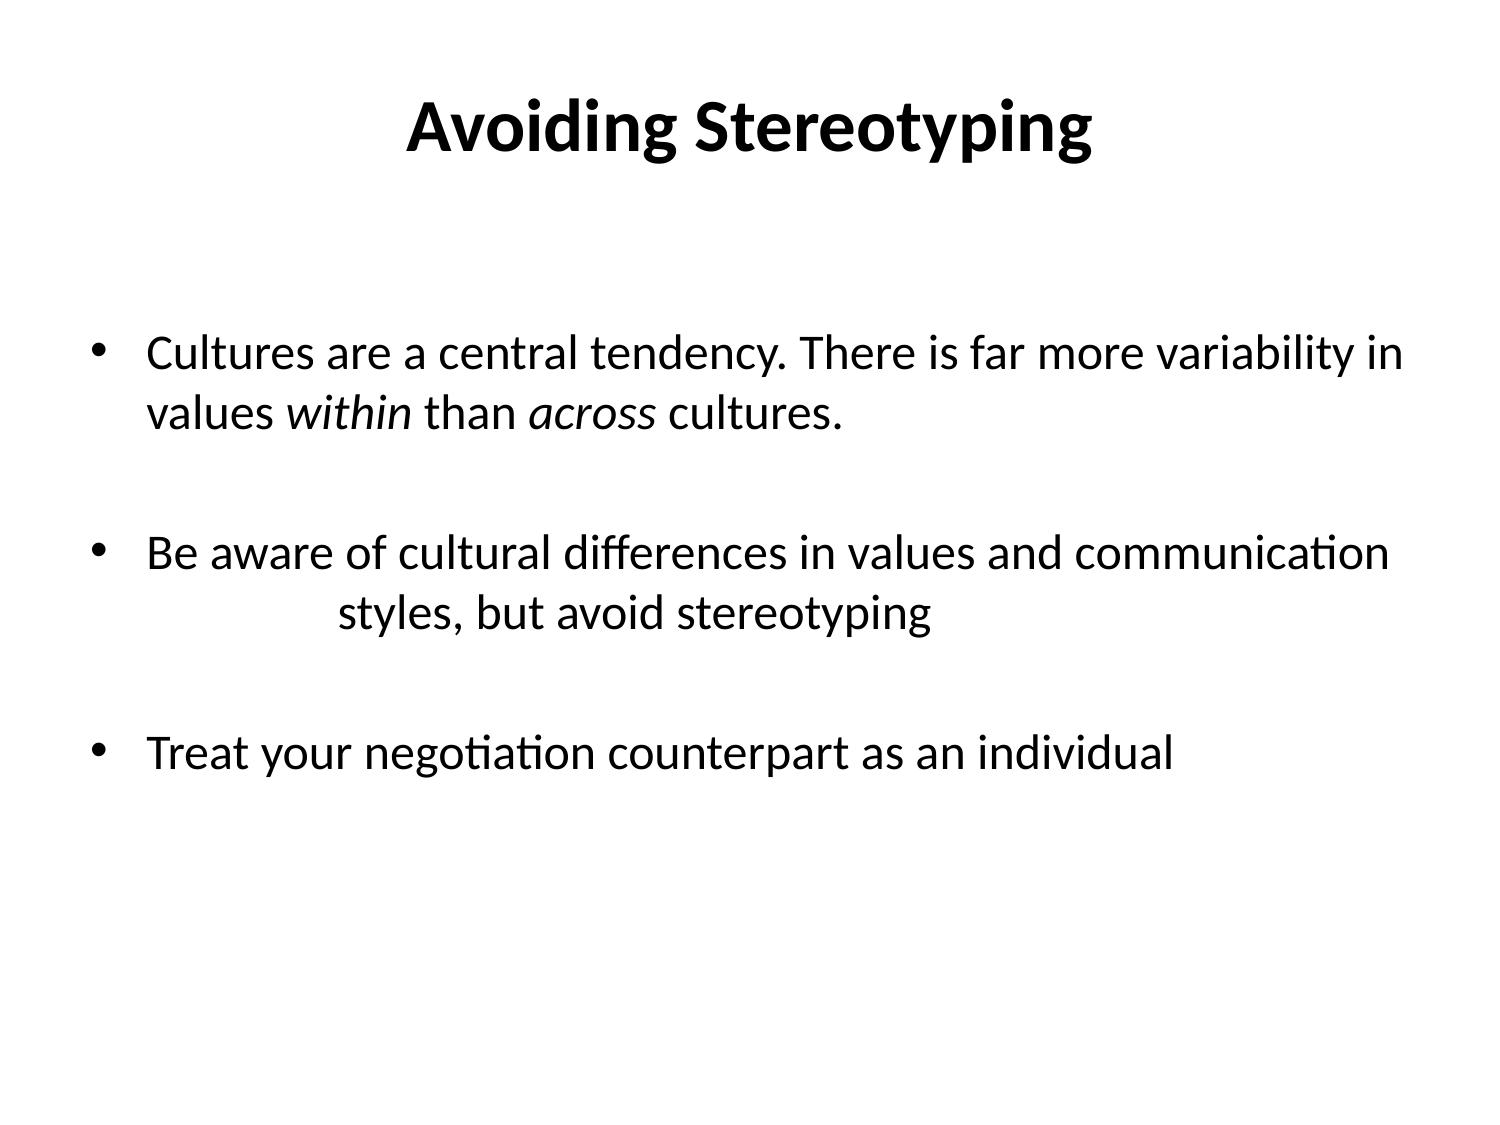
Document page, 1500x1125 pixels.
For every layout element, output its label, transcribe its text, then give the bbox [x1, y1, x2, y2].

title Avoiding Stereotyping [75, 27, 1425, 215]
list Cultures are a central tendency. There is far more variability in values within than across cultures. Be aware of cultural differences in values and communication styles, but avoid stereotyping Treat your negotiation counterpart as an individual [75, 312, 1425, 950]
